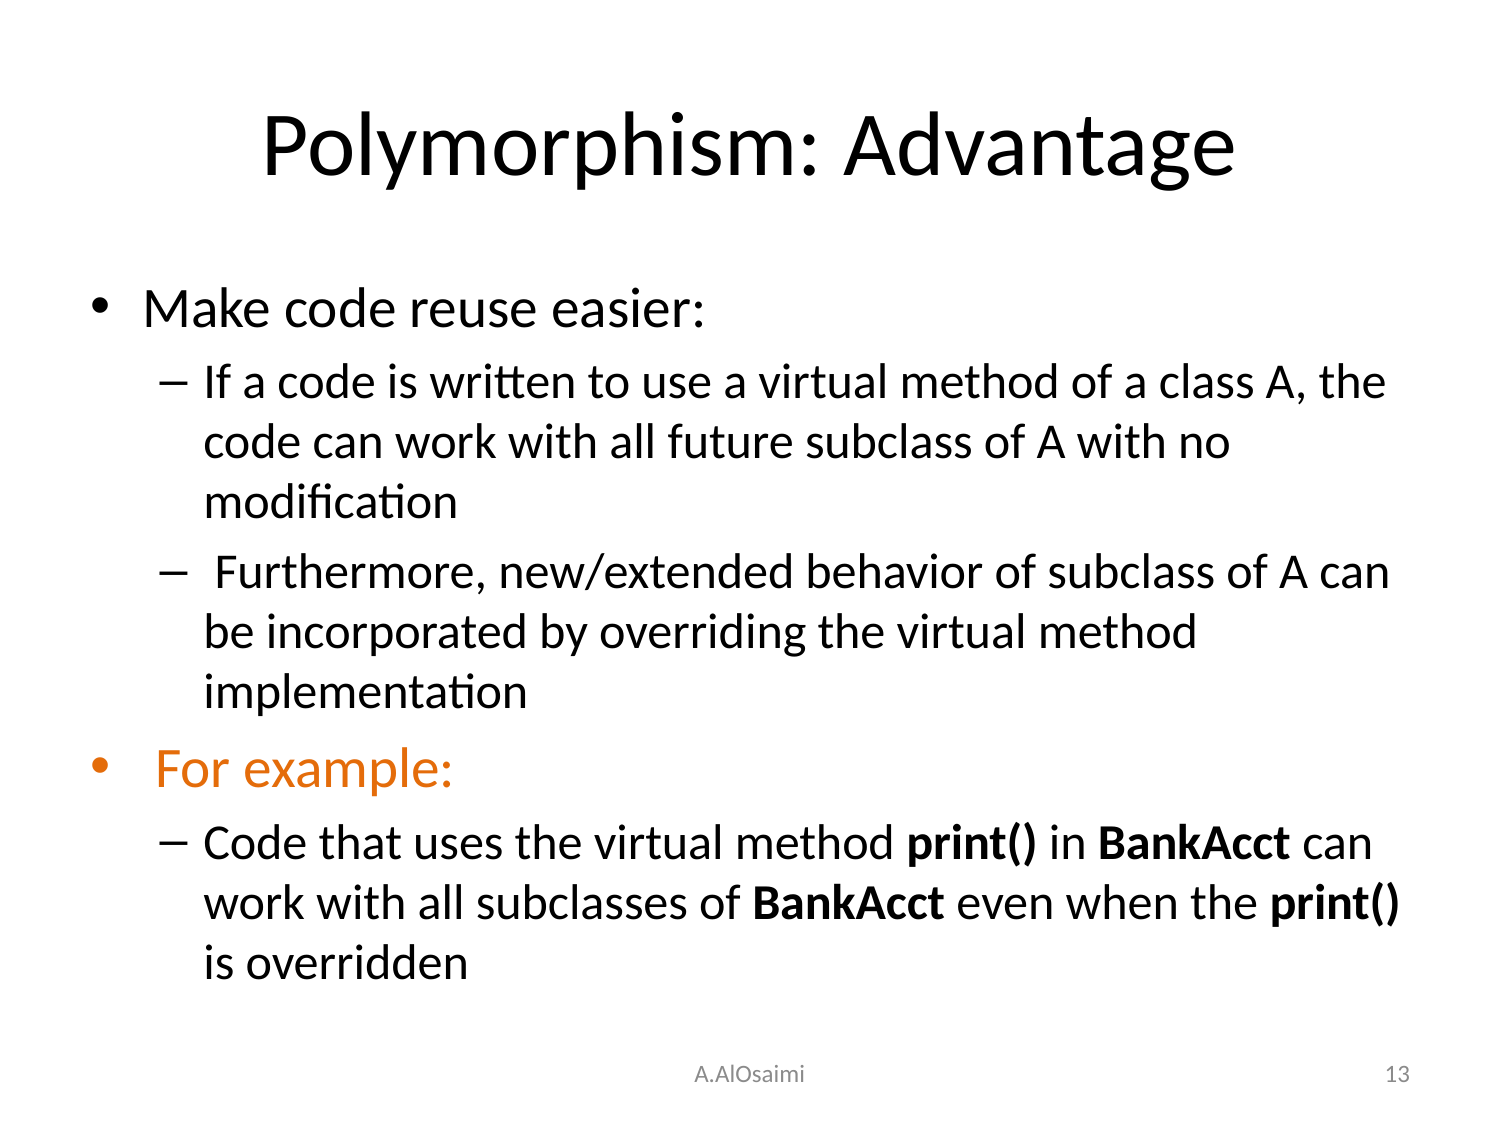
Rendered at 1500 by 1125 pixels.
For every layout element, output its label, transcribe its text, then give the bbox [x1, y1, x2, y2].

footer A.AlOsaimi [512, 1042, 988, 1103]
title Polymorphism: Advantage [75, 45, 1425, 233]
list Make code reuse easier: If a code is written to use a virtual method of a class A, the code can work with all future subclass of A with no modification Furthermore, new/extended behavior of subclass of A can be incorporated by overriding the virtual method implementation For example: Code that uses the virtual method print() in BankAcct can work with all subclasses of BankAcct even when the print() is overridden [75, 262, 1425, 1005]
slide_number 13 [1074, 1042, 1425, 1103]
